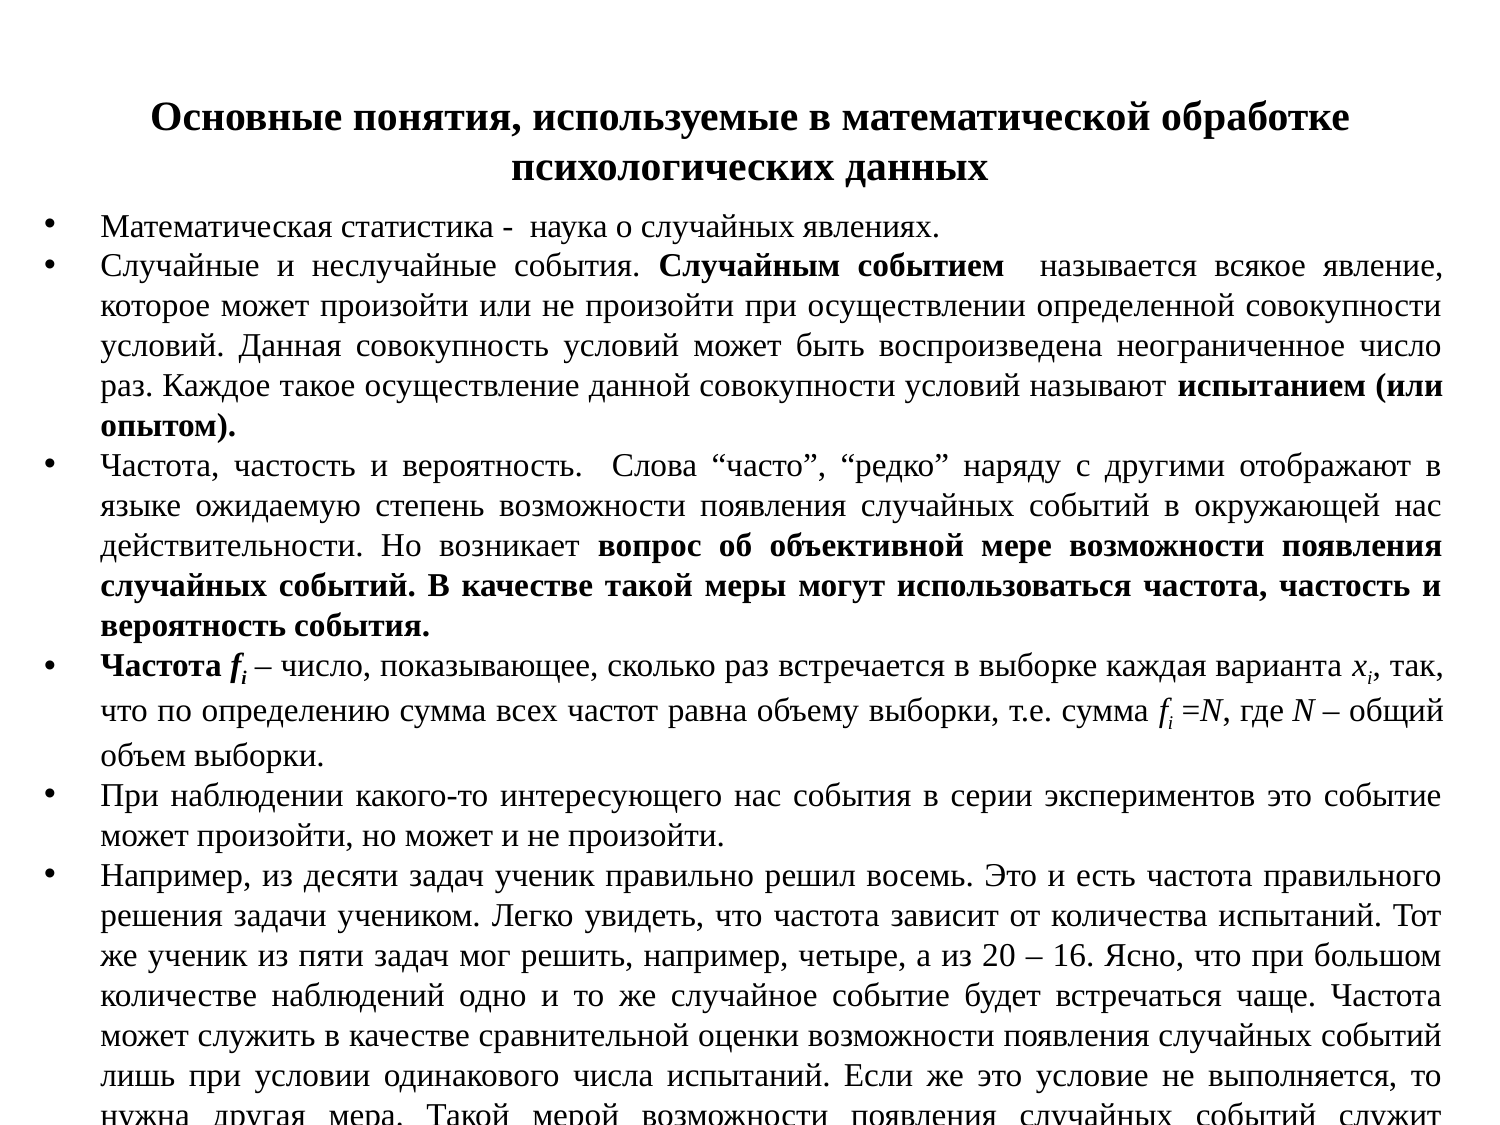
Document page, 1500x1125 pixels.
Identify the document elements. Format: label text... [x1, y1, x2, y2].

text_box Основные понятия, используемые в математической обработке психологических данных [75, 45, 1425, 196]
text_box Математическая статистика - наука о случайных явлениях. Случайные и неслучайные события. Случайным событием называется всякое явление, которое может произойти или не произойти при осуществлении определенной совокупности условий. Данная совокупность условий может быть воспроизведена неограниченное число раз. Каждое такое осуществление данной совокупности условий называют испытанием (или опытом). Частота, частость и вероятность. Слова “часто”, “редко” наряду с другими отображают в языке ожидаемую степень возможности появления случайных событий в окружающей нас действительности. Но возникает вопрос об объективной мере возможности появления случайных событий. В качестве такой меры могут использоваться частота, частость и вероятность события. Частота fi – число, показывающее, сколько раз встречается в выборке каждая варианта xi, так, что по определению сумма всех частот равна объему выборки, т.е. сумма fi =N, где N – общий объем выборки. При наблюдении какого-то интересующего нас события в серии экспериментов это событие может произойти, но может и не произойти. Например, из десяти задач ученик правильно решил восемь. Это и есть частота правильного решения задачи учеником. Легко увидеть, что частота зависит от количества испытаний. Тот же ученик из пяти задач мог решить, например, четыре, а из 20 – 16. Ясно, что при большом количестве наблюдений одно и то же случайное событие будет встречаться чаще. Частота может служить в качестве сравнительной оценки возможности появления случайных событий лишь при условии одинакового числа испытаний. Если же это условие не выполняется, то нужна другая мера. Такой мерой возможности появления случайных событий служит частость. [29, 196, 1459, 1083]
